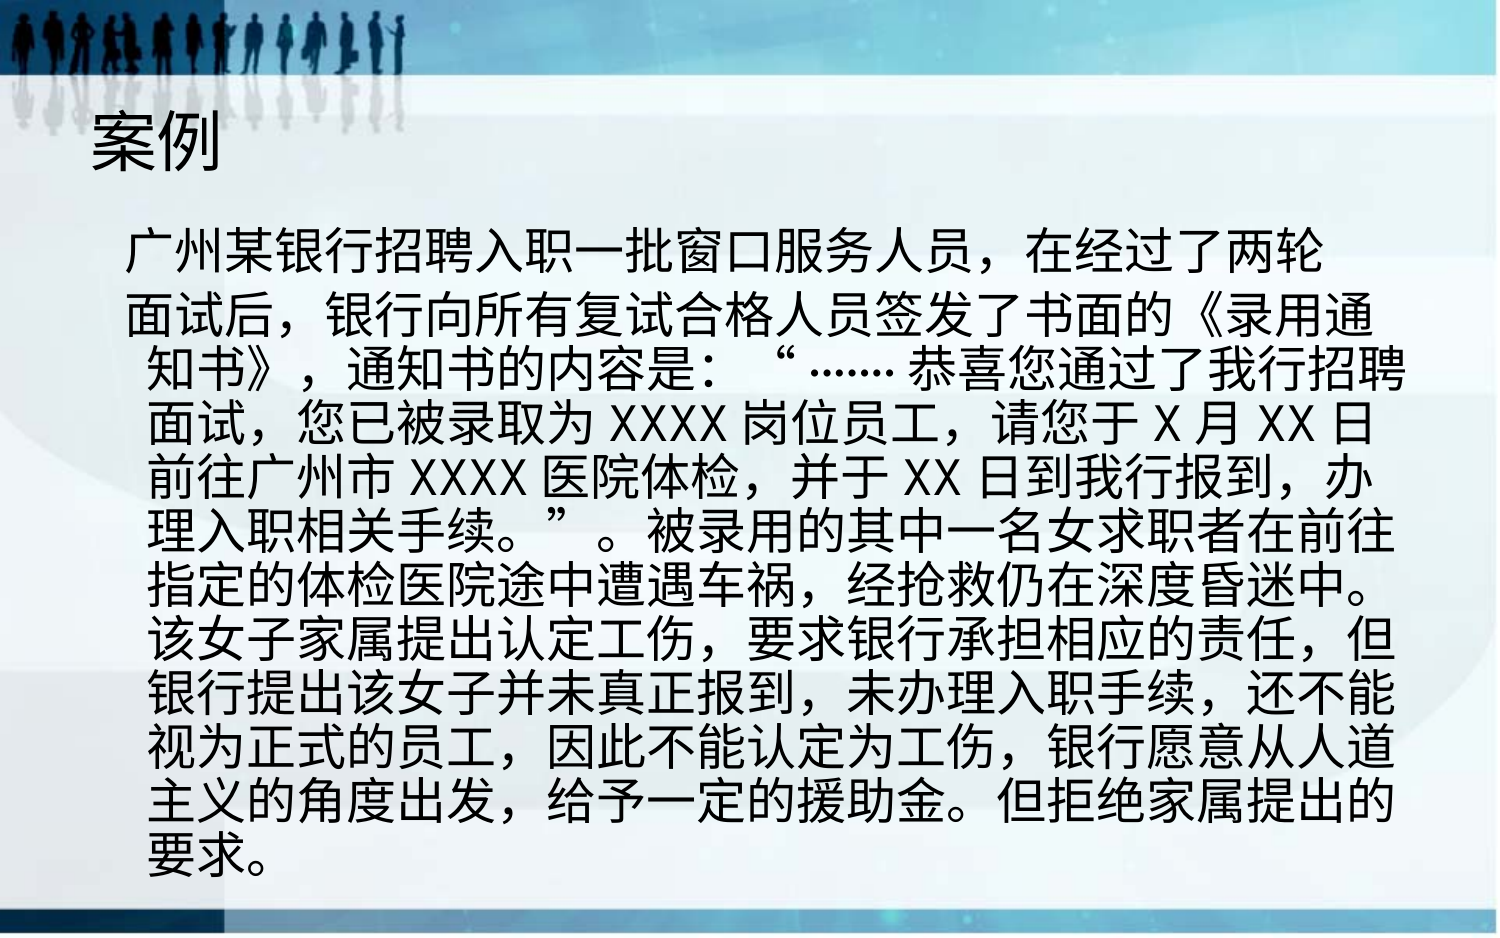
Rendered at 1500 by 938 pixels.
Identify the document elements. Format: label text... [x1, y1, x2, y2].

picture [0, 0, 1500, 938]
list 广州某银行招聘入职一批窗口服务人员，在经过了两轮 面试后，银行向所有复试合格人员签发了书面的《录用通知书》，通知书的内容是：“·······恭喜您通过了我行招聘面试，您已被录取为XXXX岗位员工，请您于X月XX日前往广州市XXXX医院体检，并于XX日到我行报到，办理入职相关手续。”。被录用的其中一名女求职者在前往指定的体检医院途中遭遇车祸，经抢救仍在深度昏迷中。该女子家属提出认定工伤，要求银行承担相应的责任，但银行提出该女子并未真正报到，未办理入职手续，还不能视为正式的员工，因此不能认定为工伤，银行愿意从人道主义的角度出发，给予一定的援助金。但拒绝家属提出的要求。 [74, 218, 1426, 838]
title 案例 [74, 70, 1426, 210]
